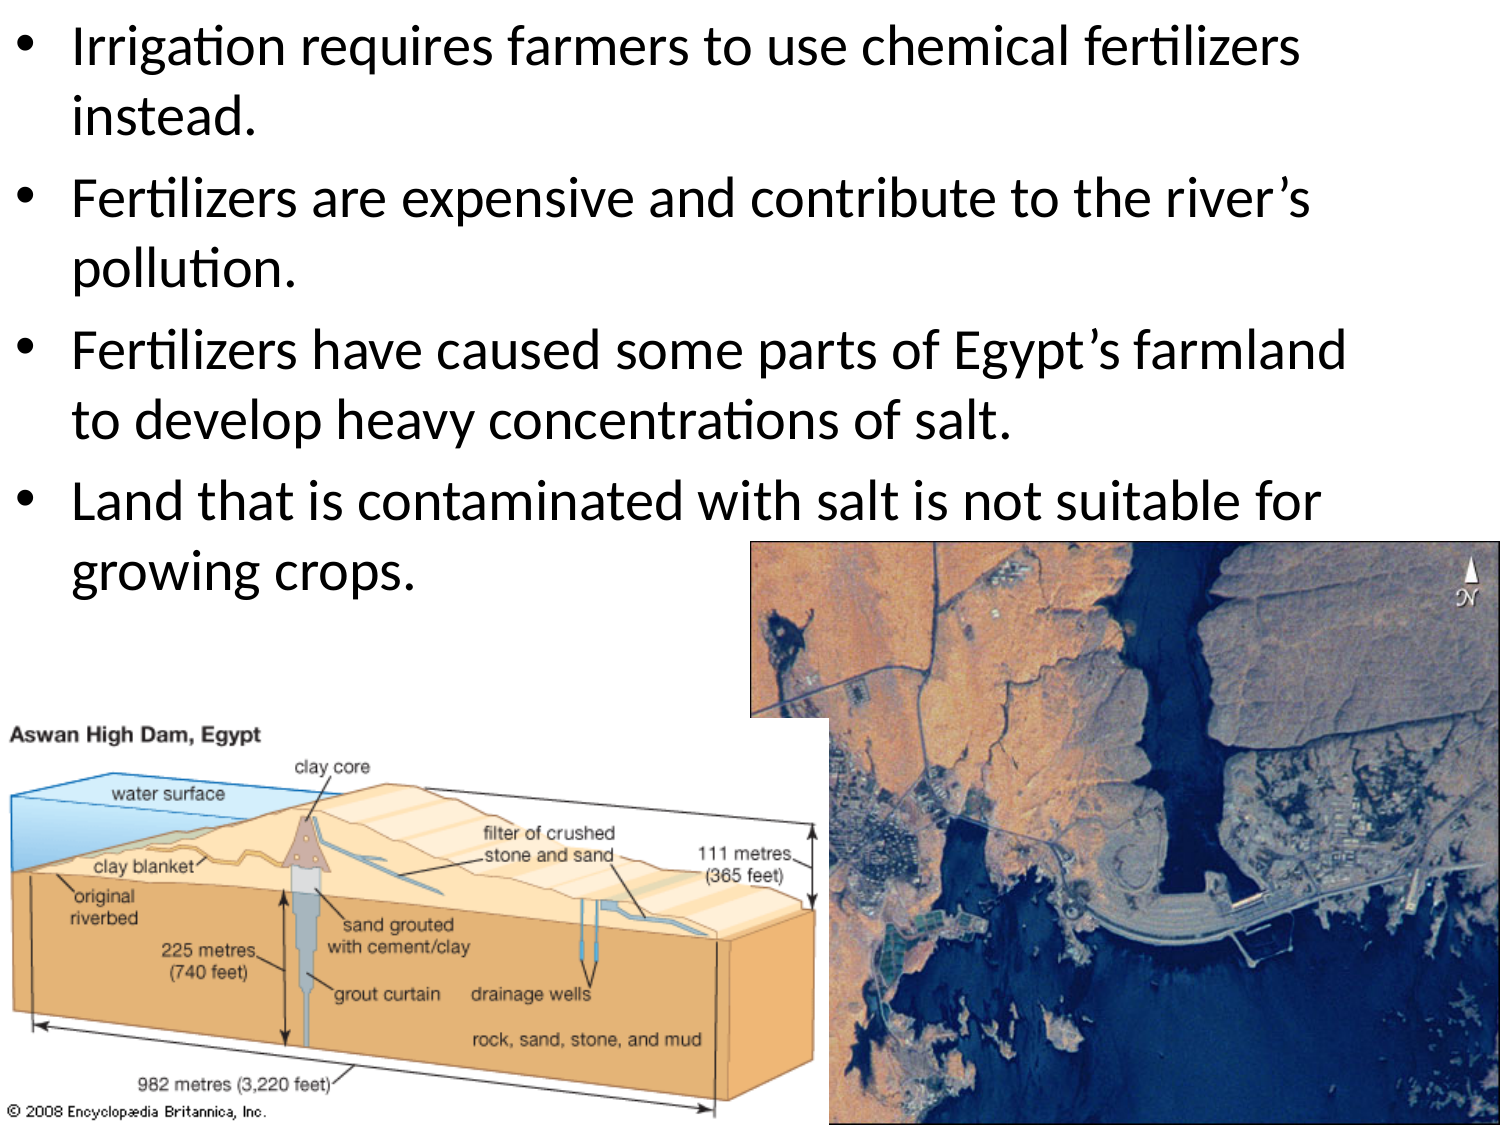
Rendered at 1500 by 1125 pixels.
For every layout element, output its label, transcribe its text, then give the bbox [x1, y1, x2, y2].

list Irrigation requires farmers to use chemical fertilizers instead. Fertilizers are expensive and contribute to the river’s pollution. Fertilizers have caused some parts of Egypt’s farmland to develop heavy concentrations of salt. Land that is contaminated with salt is not suitable for growing crops. [0, 0, 1425, 717]
picture [0, 541, 1500, 1125]
